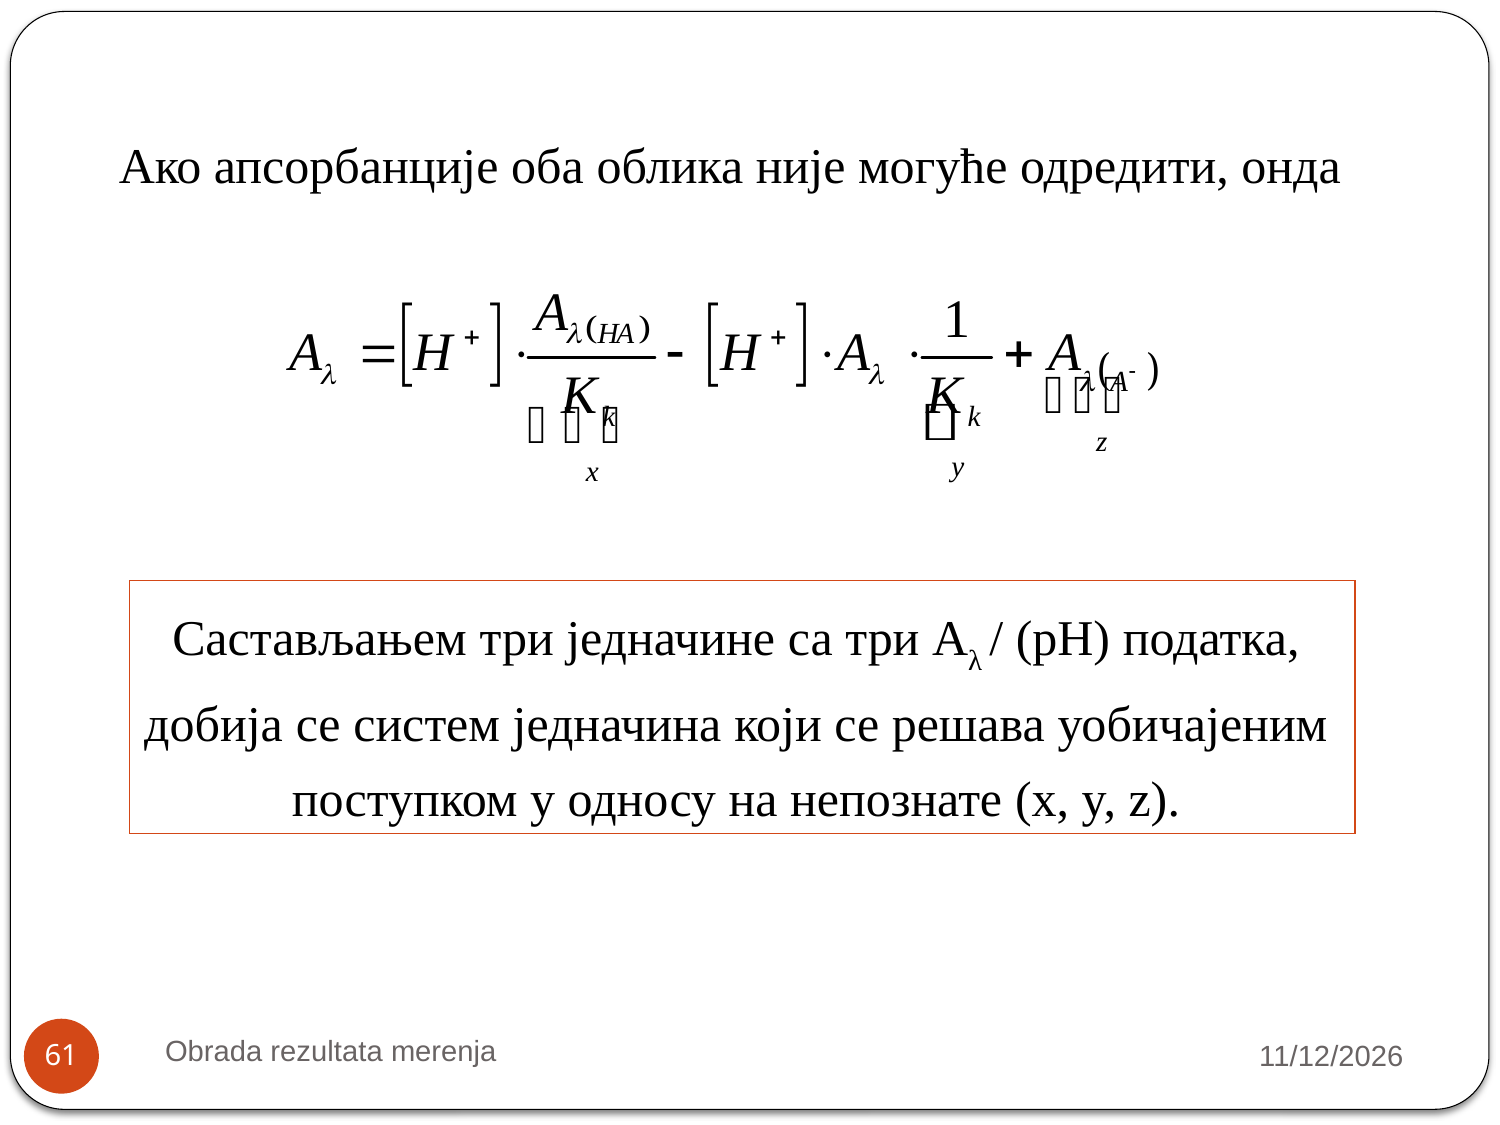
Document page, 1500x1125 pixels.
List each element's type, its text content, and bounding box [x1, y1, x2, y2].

text_box Састављањем три једначине са три Aλ / (pH) податка, добија се систем једначина који се решава уобичајеним поступком у односу на непознате (x, y, z). [129, 580, 1355, 834]
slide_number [1012, 1015, 1419, 1094]
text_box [277, 278, 1170, 492]
footer Obrada rezultata merenja [150, 1012, 800, 1088]
slide_number 61 [23, 1018, 99, 1094]
text_box Ако апсорбанције оба облика није могуће одредити, онда [103, 125, 1369, 201]
